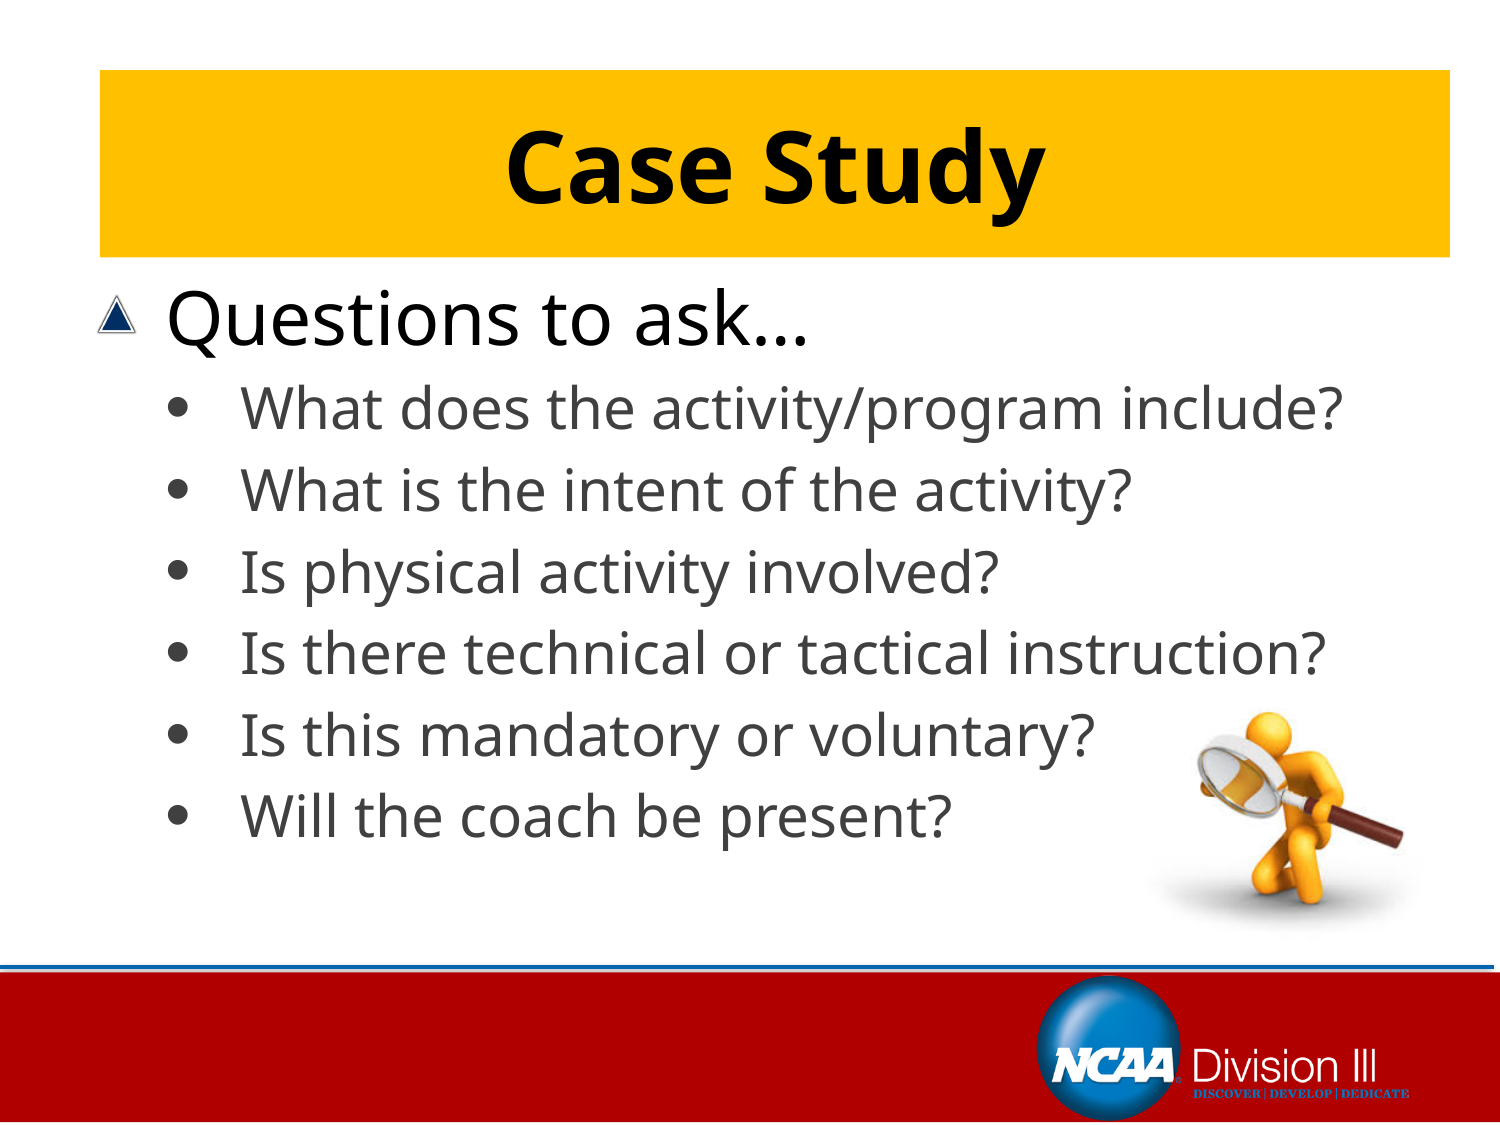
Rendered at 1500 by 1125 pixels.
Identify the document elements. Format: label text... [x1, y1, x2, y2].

title Teambuilding Activities [75, 45, 1425, 233]
picture [1021, 699, 1426, 1125]
picture [90, 288, 143, 342]
list Questions to ask… What does the activity/program include? What is the intent of the activity? Is physical activity involved? Is there technical or tactical instruction? Is this mandatory or voluntary? Will the coach be present? [75, 262, 1425, 941]
text_box Case Study [99, 70, 1450, 258]
